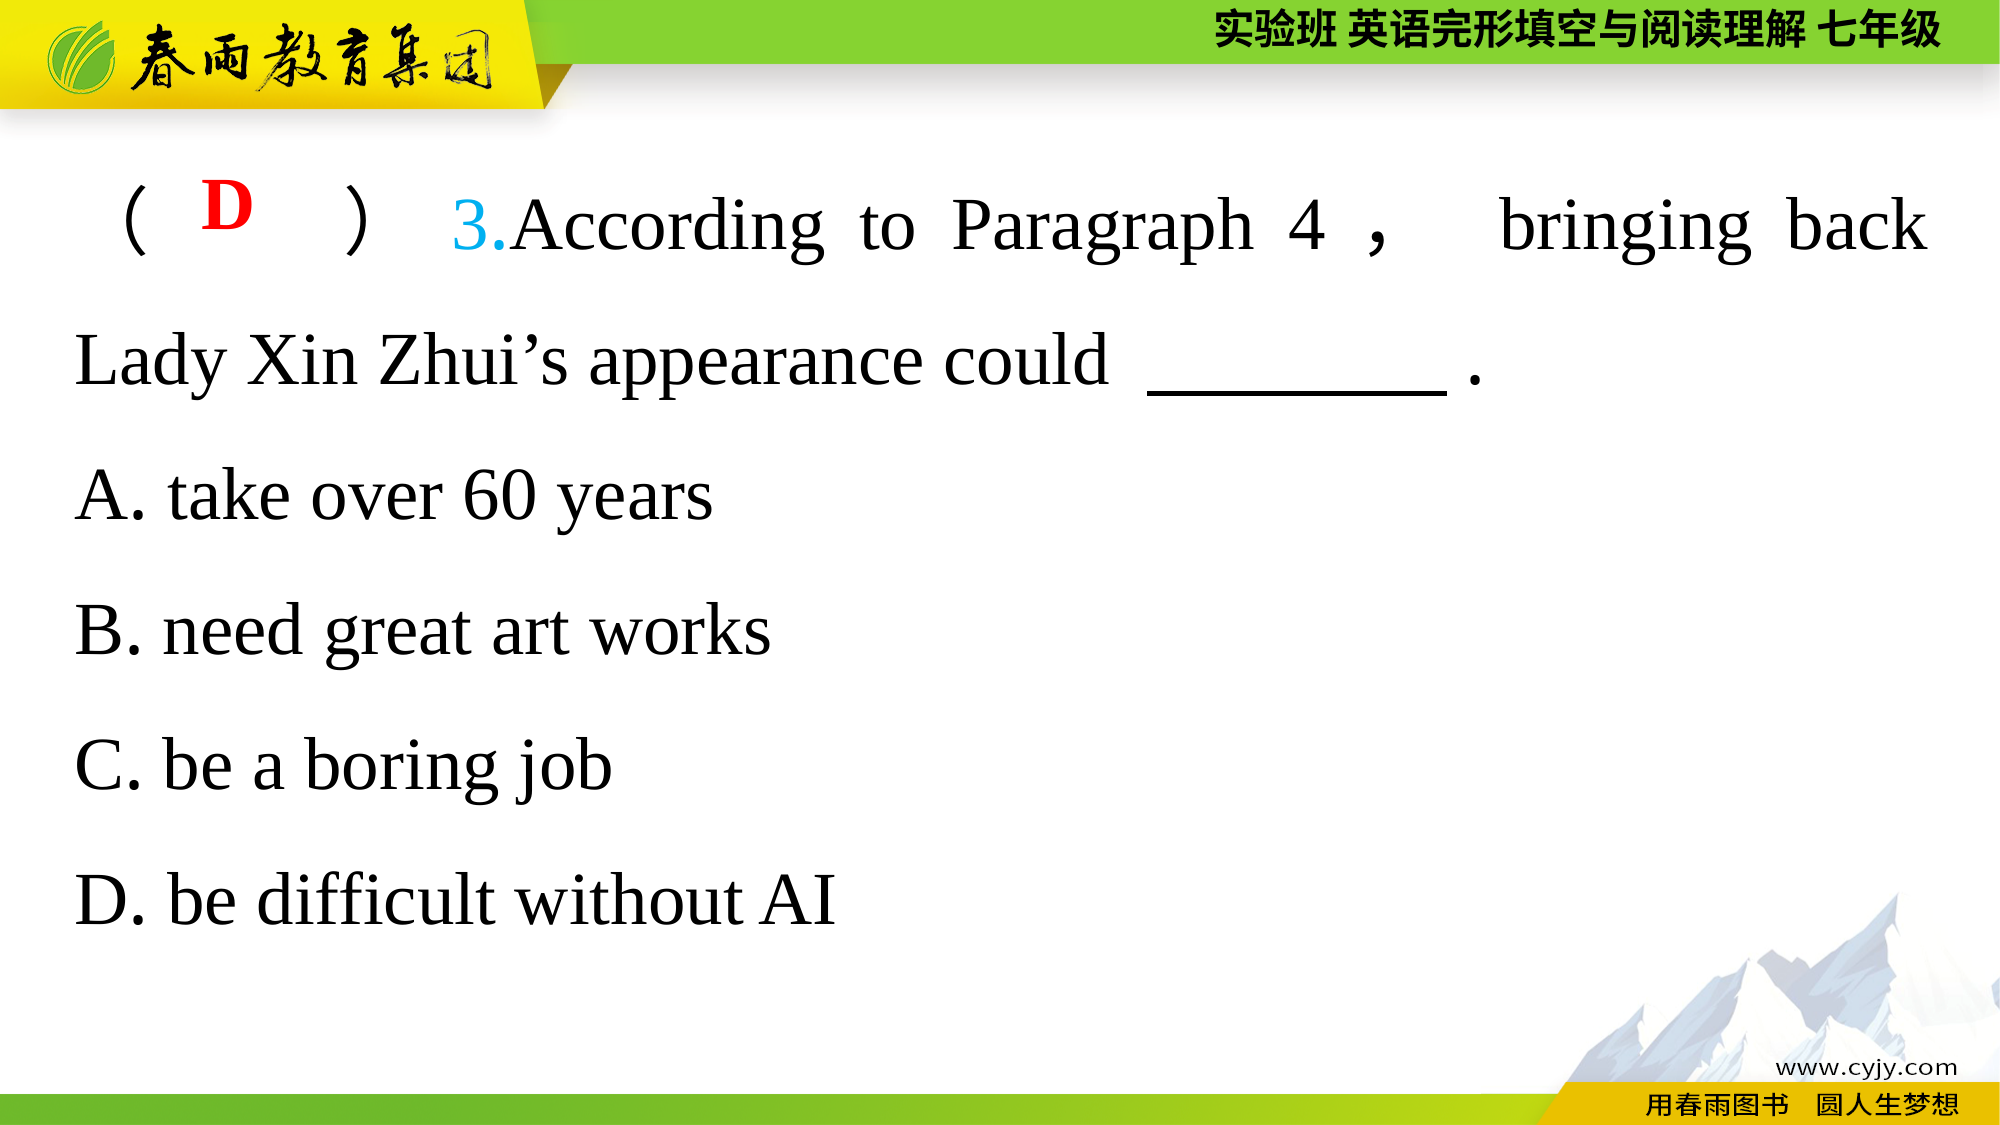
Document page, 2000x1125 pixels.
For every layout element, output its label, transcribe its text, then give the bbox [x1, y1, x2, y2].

list （ ）3.According to Paragraph 4， bringing back Lady Xin Zhui’s appearance could . A. take over 60 years B. need great art works C. be a boring job D. be difficult without AI [59, 122, 1944, 956]
picture [0, 0, 2000, 1125]
